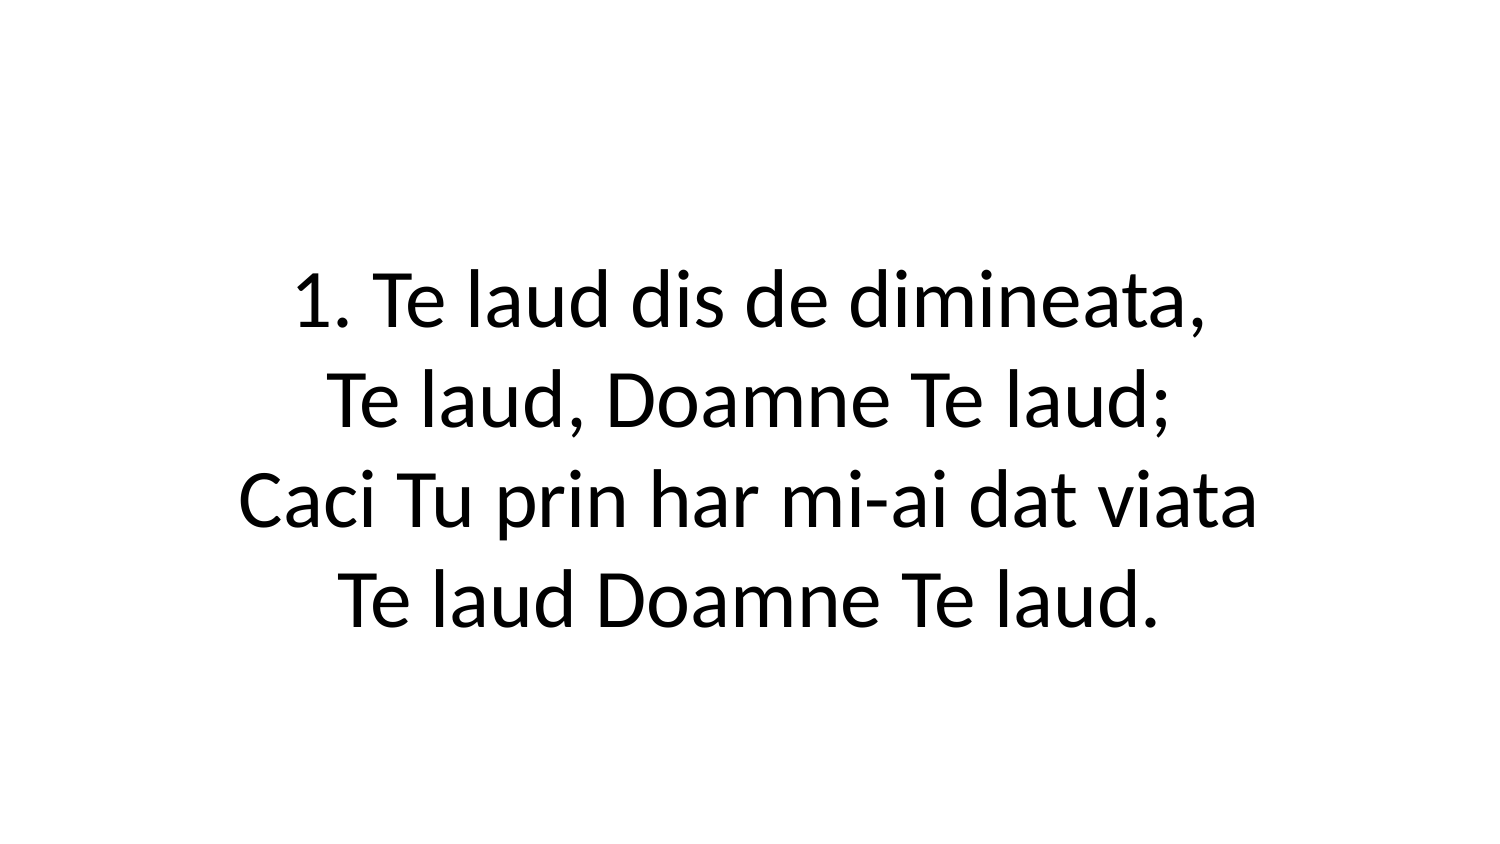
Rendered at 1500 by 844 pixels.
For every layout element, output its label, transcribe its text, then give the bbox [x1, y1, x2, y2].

text_box 1. Te laud dis de dimineata, Te laud, Doamne Te laud; Caci Tu prin har mi-ai dat viata Te laud Doamne Te laud. [224, 192, 1276, 652]
